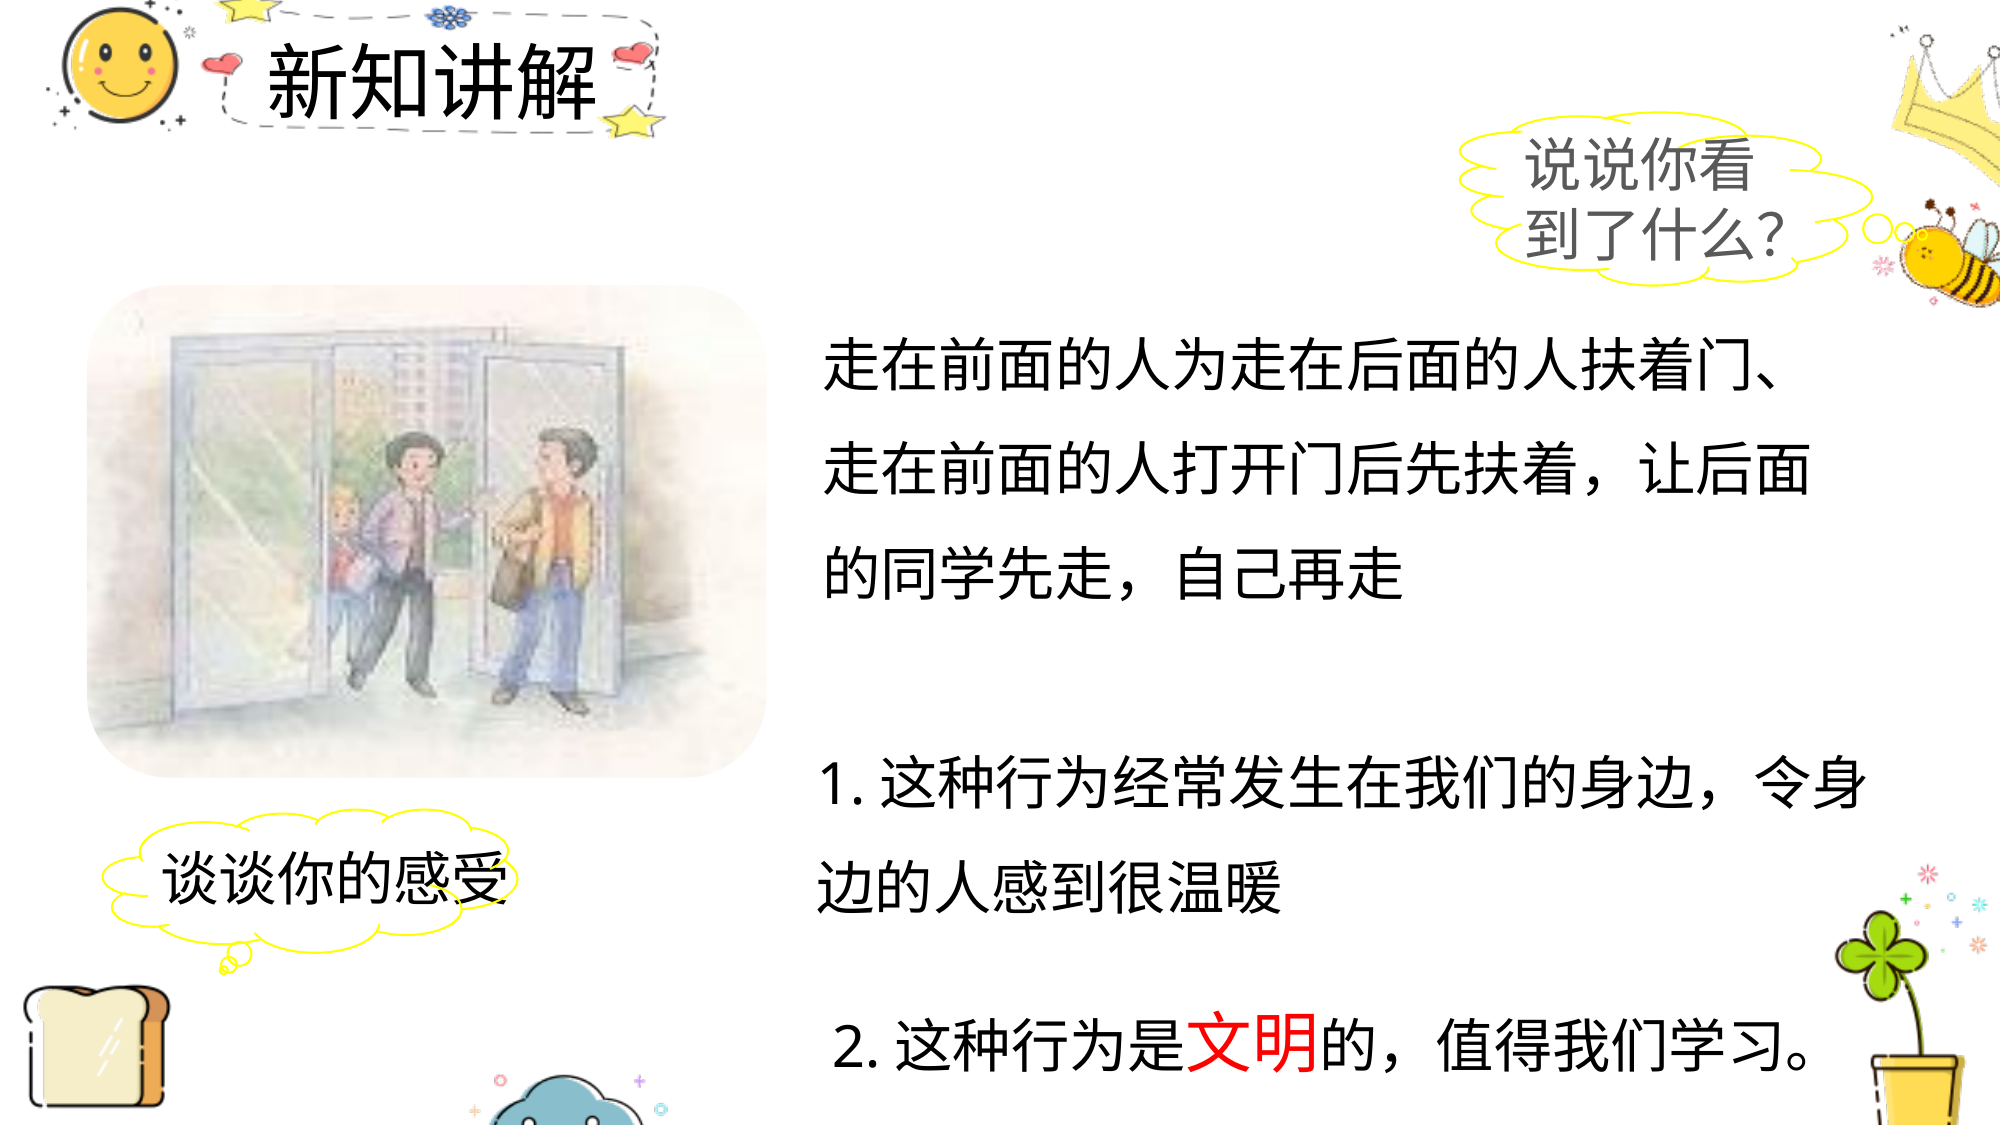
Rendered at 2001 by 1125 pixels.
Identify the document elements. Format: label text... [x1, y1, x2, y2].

picture [34, 0, 698, 159]
picture [0, 920, 209, 1125]
picture [86, 285, 767, 778]
picture [446, 1014, 691, 1125]
picture [1800, 0, 2000, 369]
text_box [1458, 131, 1509, 259]
text_box [1534, 111, 1725, 120]
text_box 说说你看 到了什么？ [1509, 120, 1817, 276]
text_box [101, 808, 519, 976]
text_box 1.这种行为经常发生在我们的身边，令身边的人感到很温暖 [801, 704, 1913, 1034]
text_box 谈谈你的感受 [459, 835, 801, 920]
text_box 走在前面的人为走在后面的人扶着门、走在前面的人打开门后先扶着，让后面的同学先走，自己再走 [807, 285, 1857, 615]
picture [1707, 809, 2000, 1125]
text_box 2.这种行为是文明的，值得我们学习。 [817, 953, 1707, 1089]
text_box [1600, 276, 1786, 287]
